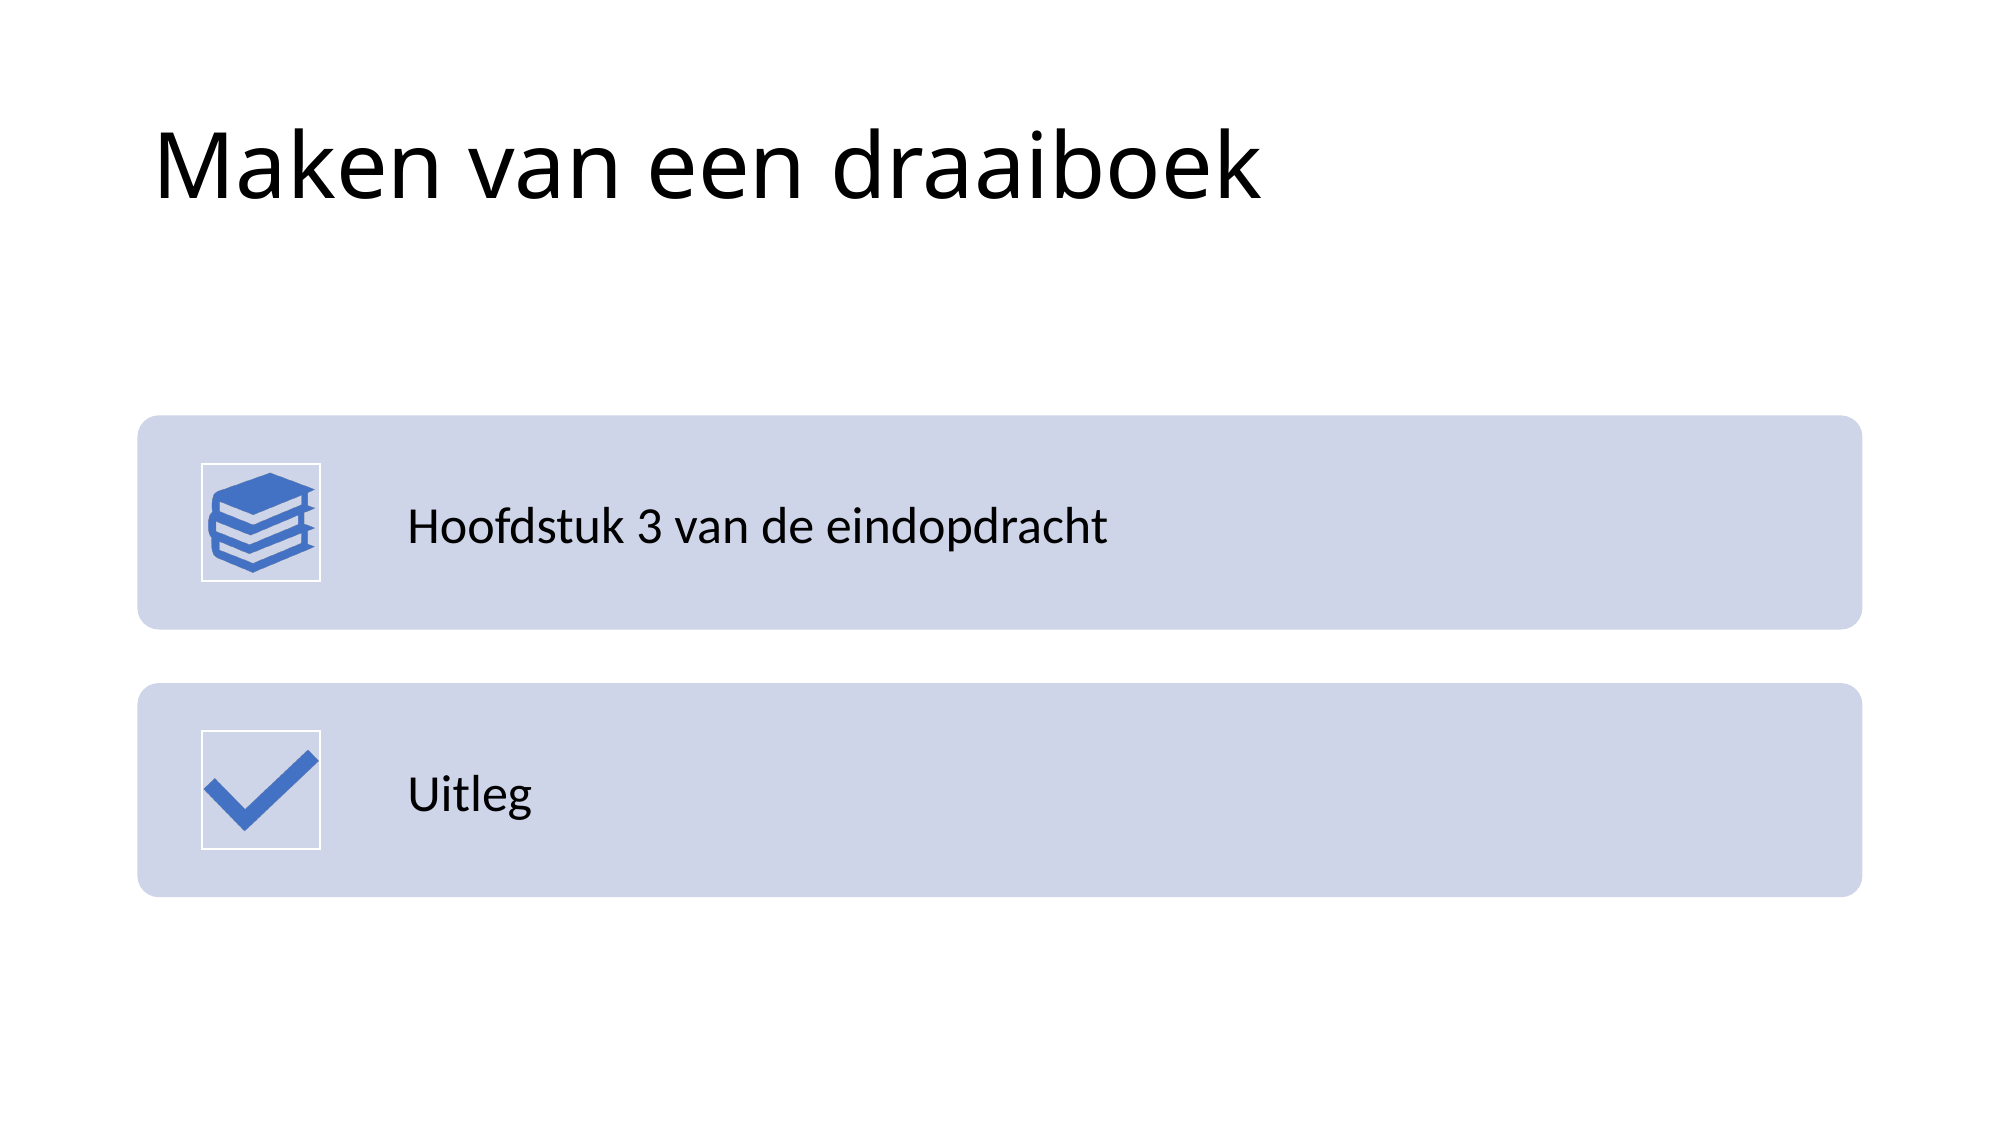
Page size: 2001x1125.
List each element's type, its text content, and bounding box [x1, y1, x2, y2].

title Maken van een draaiboek [137, 59, 1863, 278]
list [137, 299, 1863, 1014]
